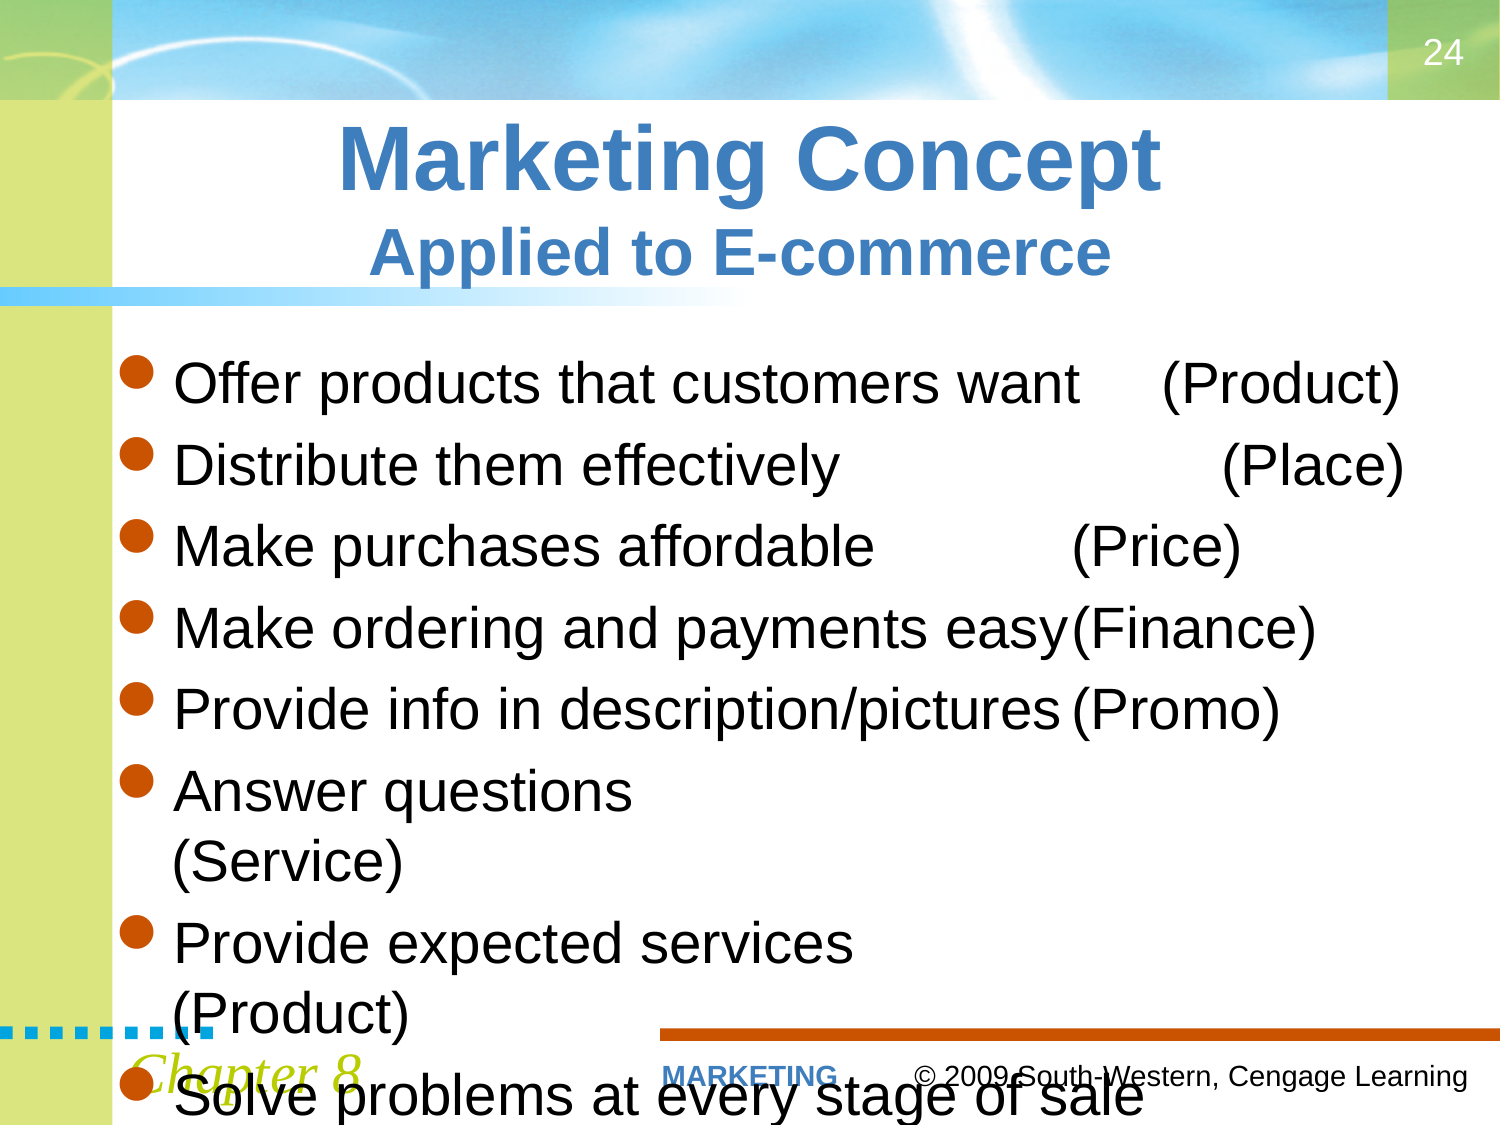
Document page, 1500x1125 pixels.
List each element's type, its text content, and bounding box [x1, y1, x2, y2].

title Marketing Concept Applied to E-commerce [112, 99, 1388, 288]
slide_number 24 [1387, 0, 1500, 101]
list Offer products that customers want (Product) Distribute them effectively (Place) Make purchases affordable (Price) Make ordering and payments easy (Finance) Provide info in description/pictures (Promo) Answer questions (Service) Provide expected services (Product) Solve problems at every stage of sale (Service) [99, 337, 1463, 951]
footer Chapter 8 [112, 1012, 638, 1113]
